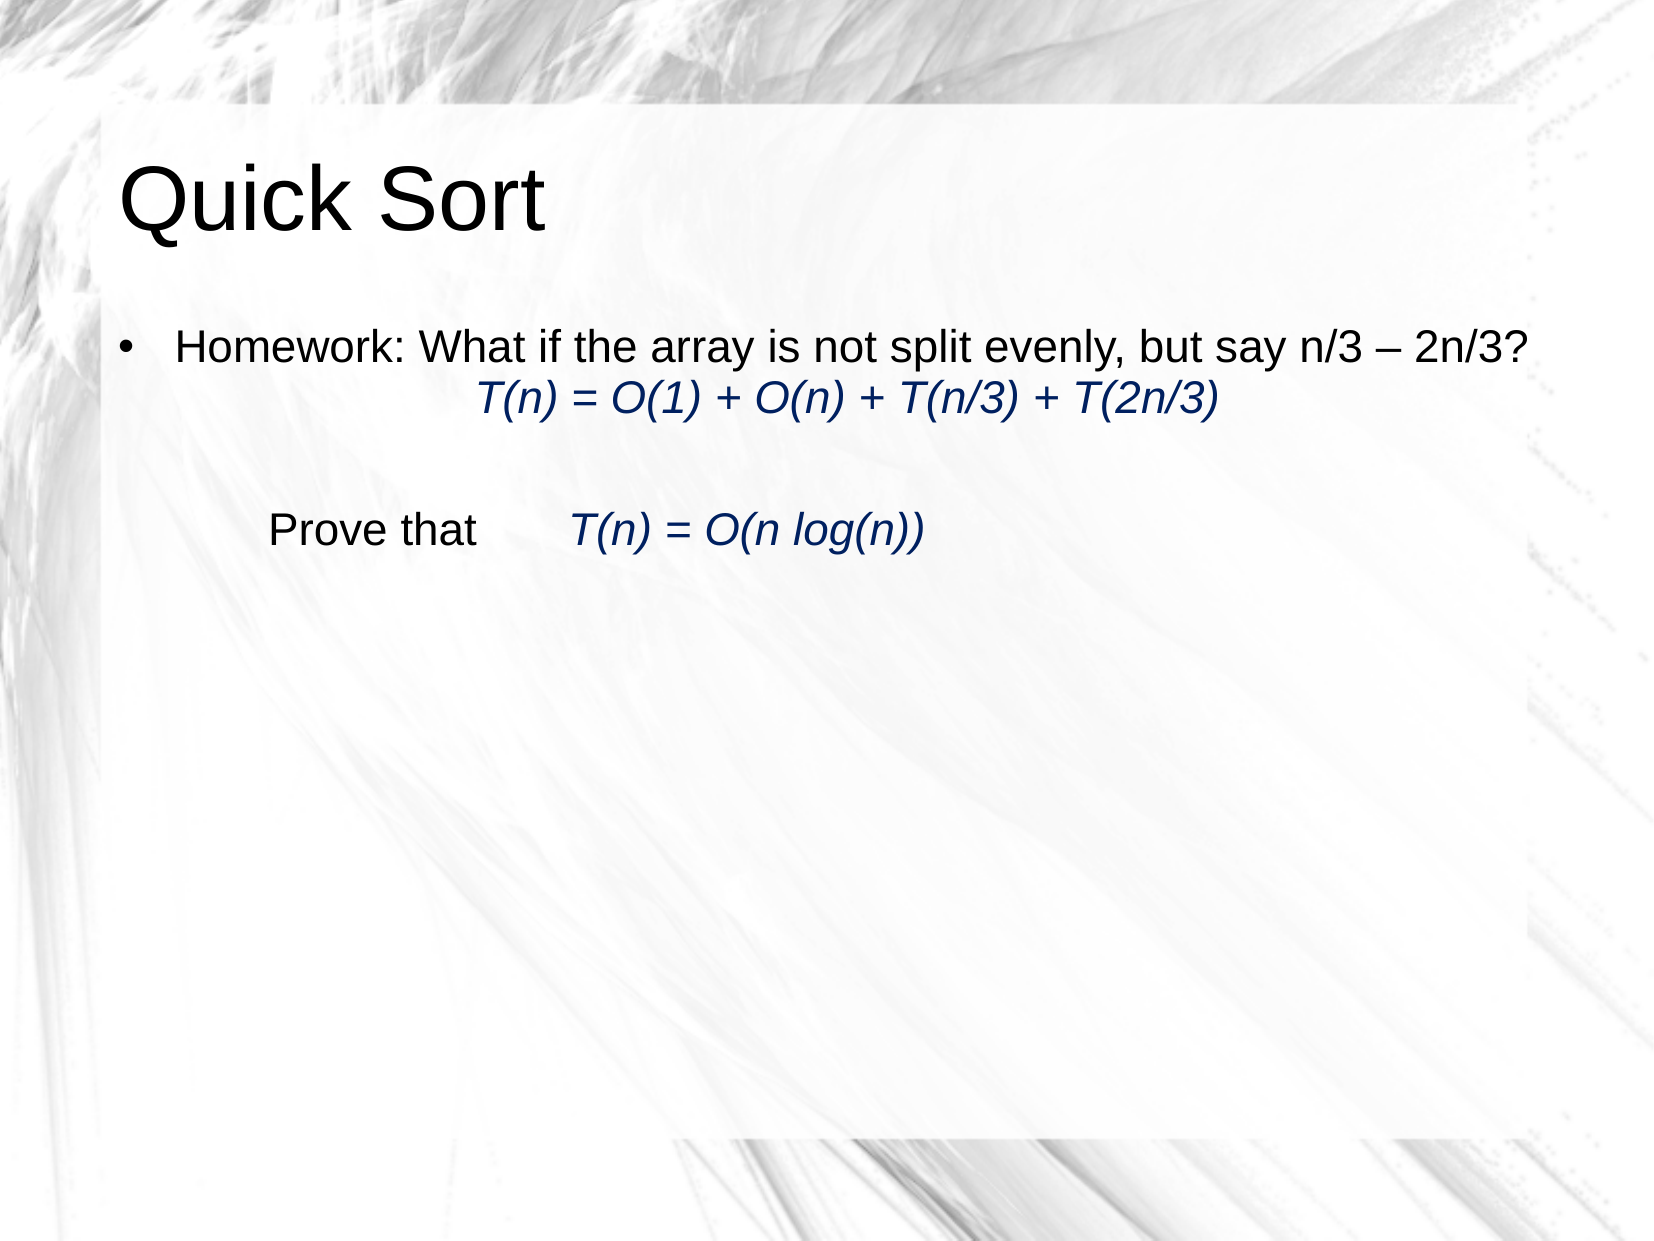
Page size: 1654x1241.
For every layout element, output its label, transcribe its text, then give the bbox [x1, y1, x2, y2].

list Homework: What if the array is not split evenly, but say n/3 – 2n/3? T(n) = O(1) + O(n) + T(n/3) + T(2n/3) Prove that T(n) = O(n log(n)) [118, 319, 1571, 1109]
title Quick Sort [118, 112, 1506, 281]
picture [0, 0, 1654, 1241]
